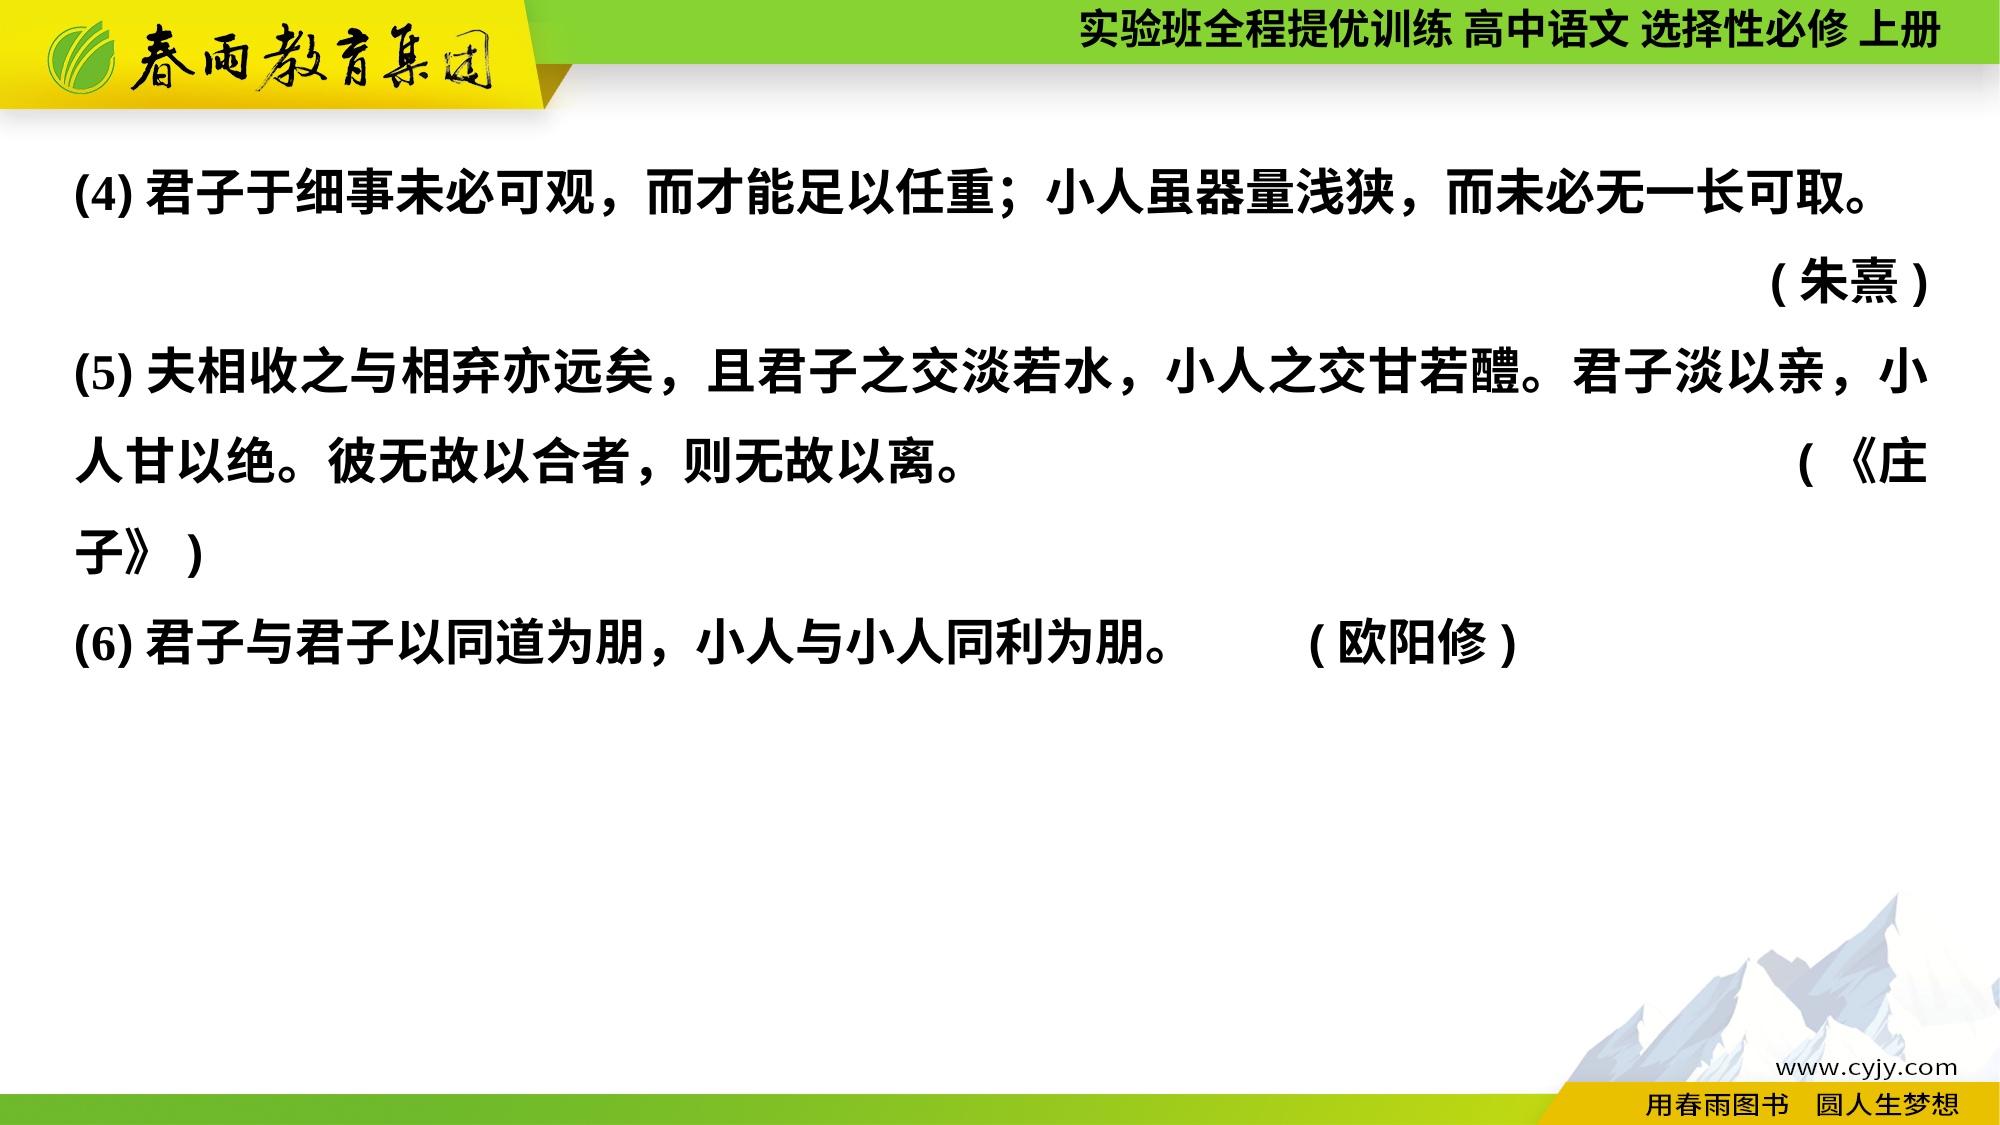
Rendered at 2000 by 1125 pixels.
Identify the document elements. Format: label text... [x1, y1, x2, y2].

list (4)君子于细事未必可观，而才能足以任重；小人虽器量浅狭，而未必无一长可取。 (朱熹) (5)夫相收之与相弃亦远矣，且君子之交淡若水，小人之交甘若醴。君子淡以亲，小人甘以绝。彼无故以合者，则无故以离。 (《庄子》) (6)君子与君子以同道为朋，小人与小人同利为朋。 (欧阳修) [59, 122, 1944, 592]
picture [0, 0, 2000, 1125]
